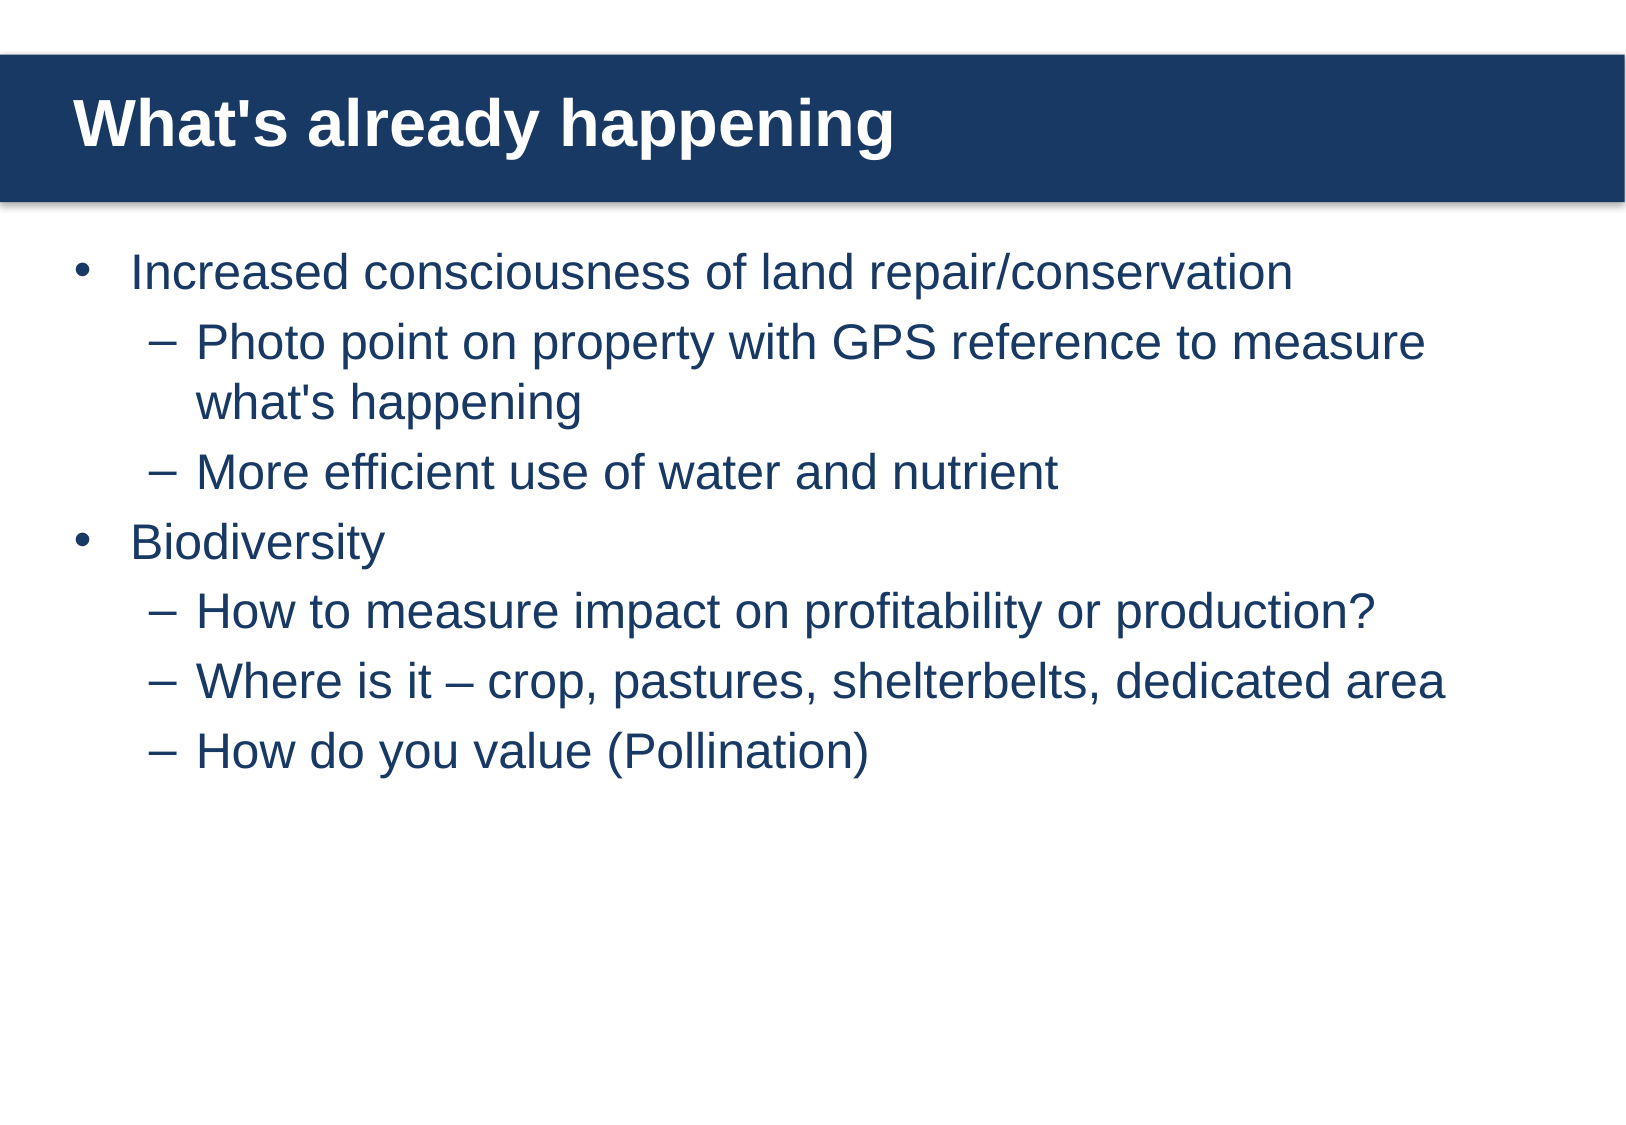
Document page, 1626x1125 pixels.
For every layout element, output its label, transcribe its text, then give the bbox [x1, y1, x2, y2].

title What's already happening [59, 72, 1567, 198]
list Increased consciousness of land repair/conservation Photo point on property with GPS reference to measure what's happening More efficient use of water and nutrient Biodiversity How to measure impact on profitability or production? Where is it – crop, pastures, shelterbelts, dedicated area How do you value (Pollination) [59, 231, 1567, 971]
